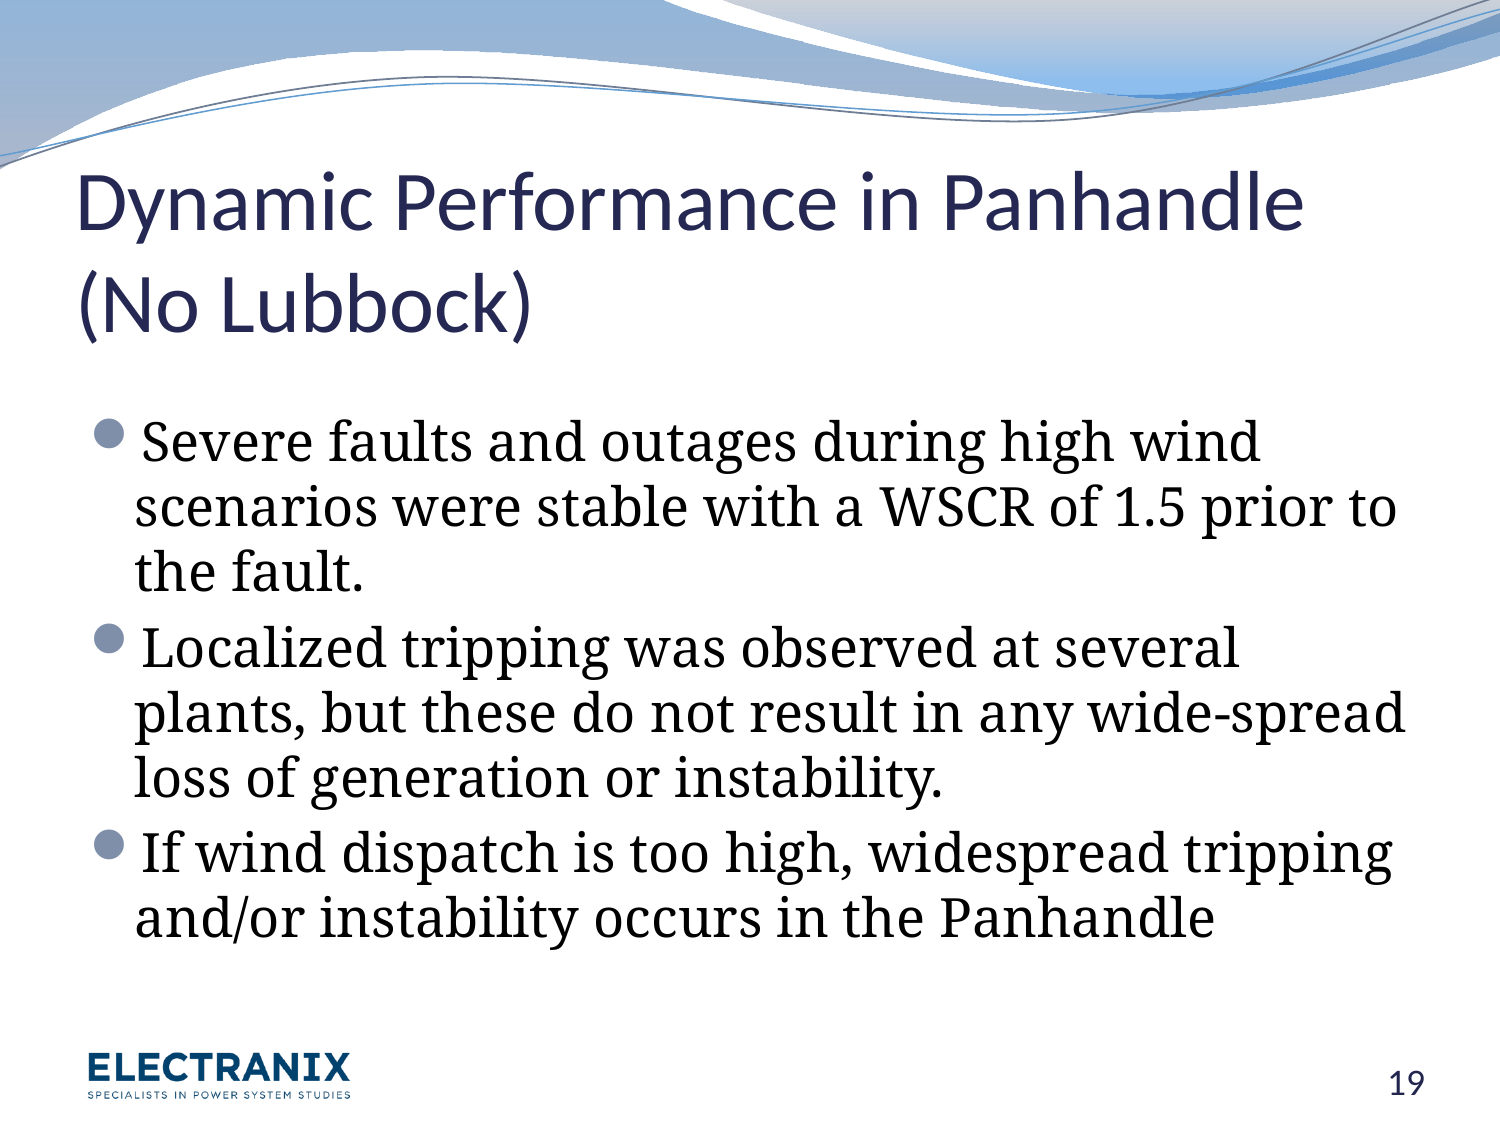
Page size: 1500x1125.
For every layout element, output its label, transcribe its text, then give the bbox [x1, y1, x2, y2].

title Dynamic Performance in Panhandle (No Lubbock) [75, 137, 1425, 350]
picture [75, 1039, 363, 1113]
slide_number 19 [1299, 1042, 1425, 1103]
list Severe faults and outages during high wind scenarios were stable with a WSCR of 1.5 prior to the fault. Localized tripping was observed at several plants, but these do not result in any wide-spread loss of generation or instability. If wind dispatch is too high, widespread tripping and/or instability occurs in the Panhandle [75, 399, 1425, 1038]
